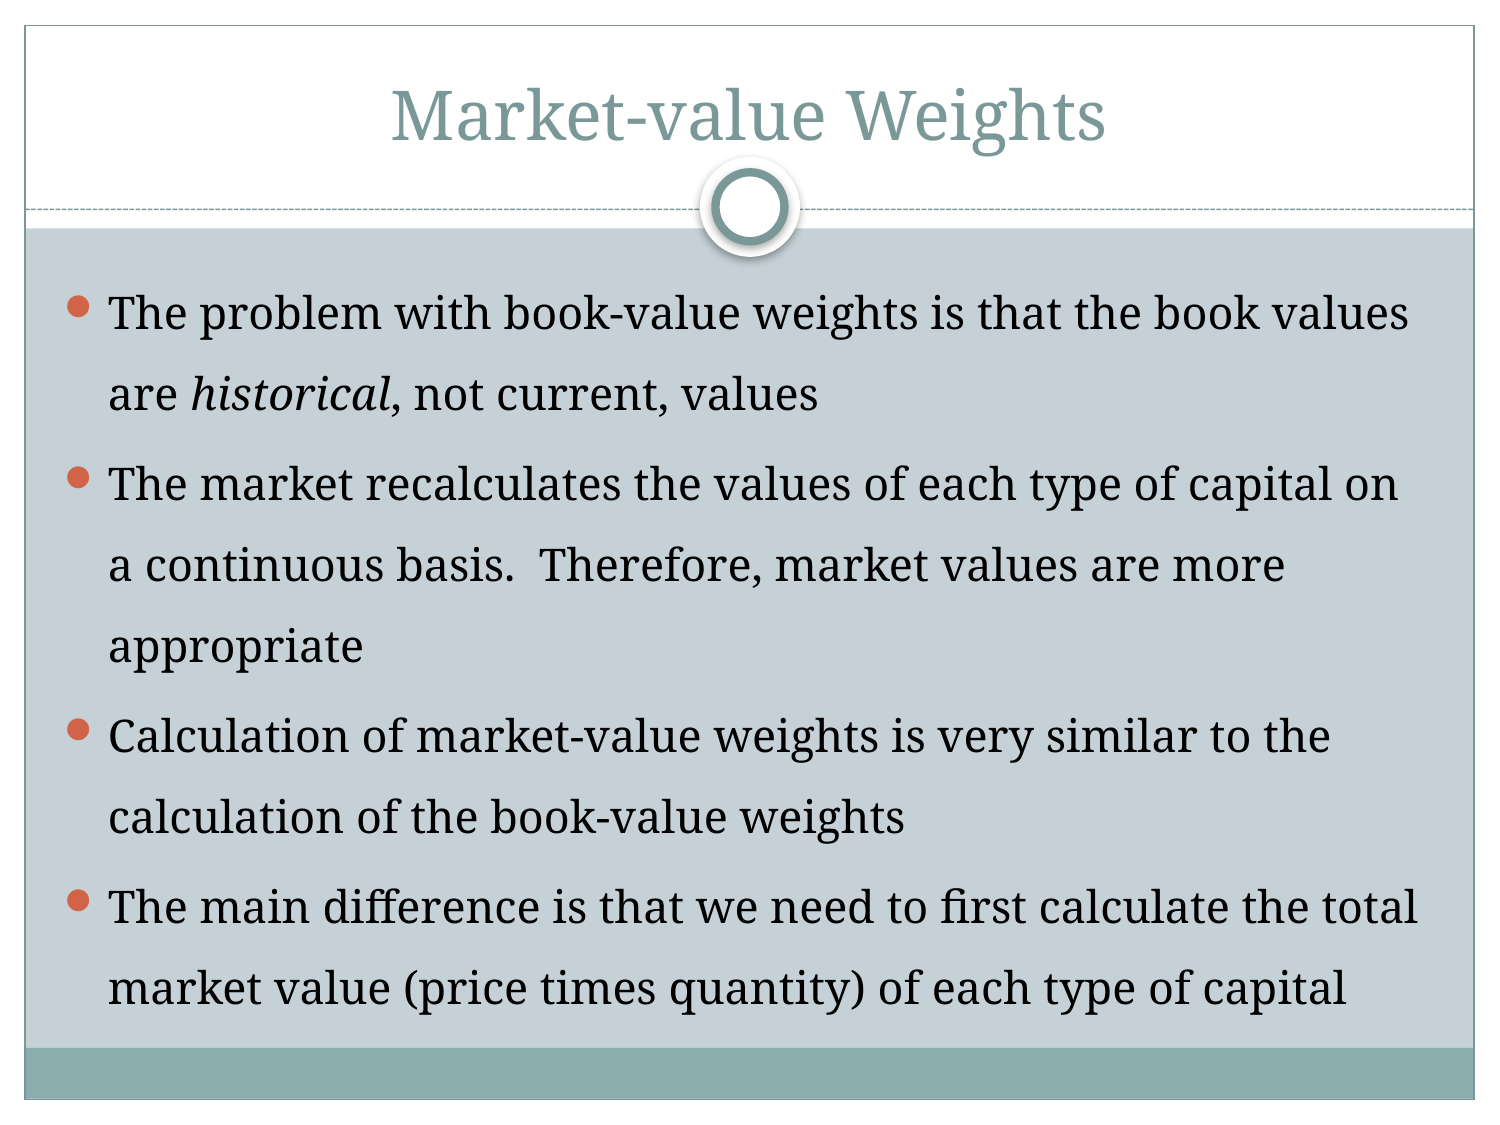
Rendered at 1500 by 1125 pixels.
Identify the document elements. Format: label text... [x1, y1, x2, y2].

title Market-value Weights [49, 37, 1450, 162]
list The problem with book-value weights is that the book values are historical, not current, values The market recalculates the values of each type of capital on a continuous basis. Therefore, market values are more appropriate Calculation of market-value weights is very similar to the calculation of the book-value weights The main difference is that we need to first calculate the total market value (price times quantity) of each type of capital [49, 250, 1445, 1088]
